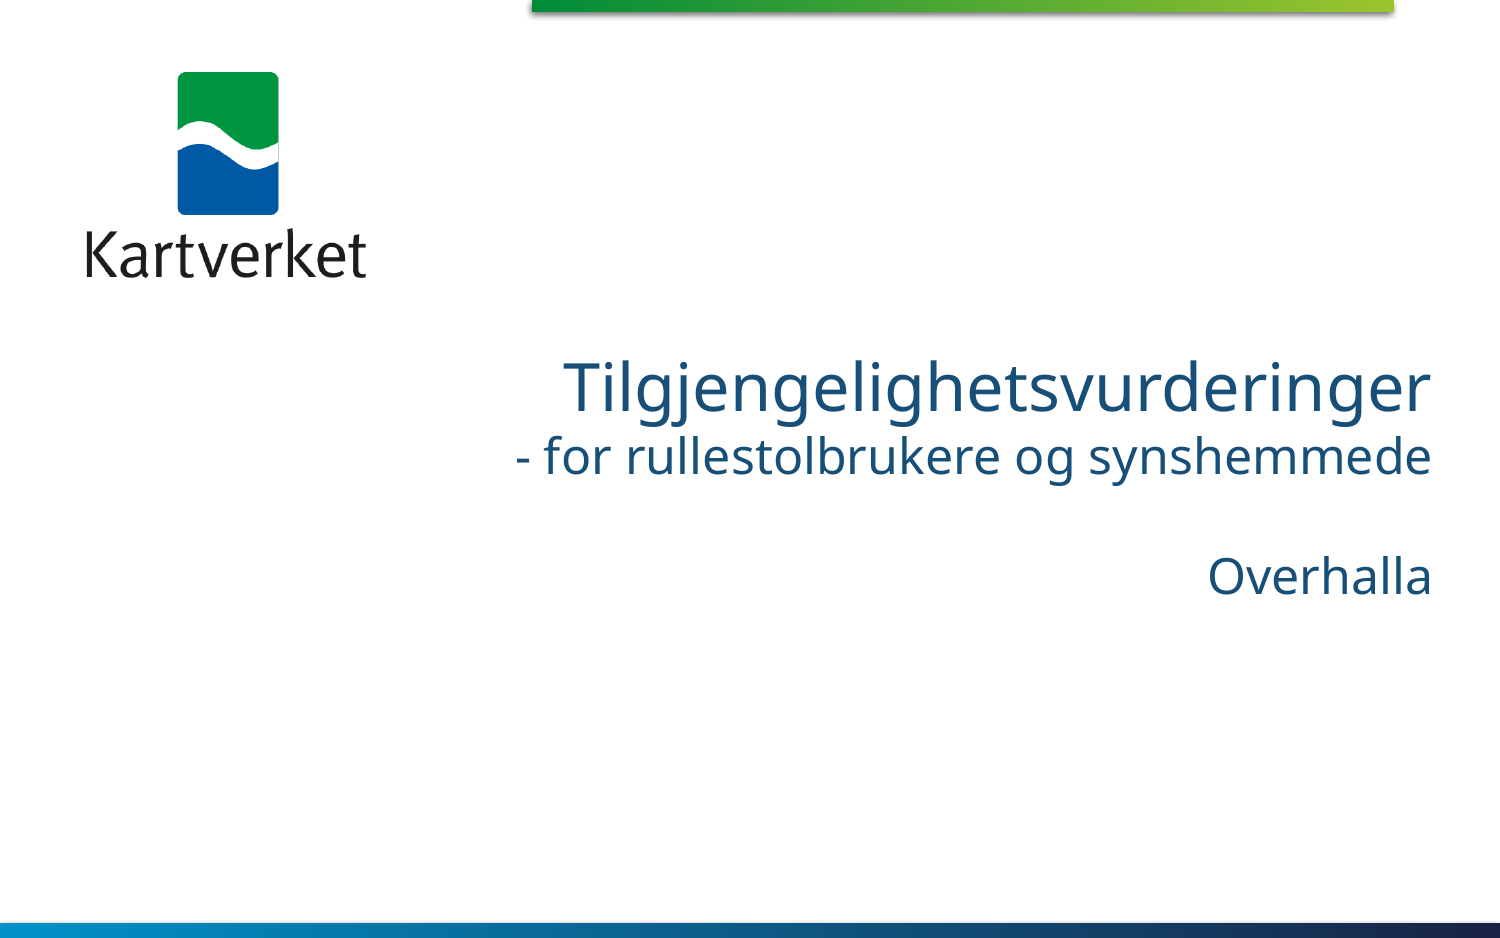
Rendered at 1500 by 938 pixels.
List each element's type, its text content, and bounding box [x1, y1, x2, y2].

text_box Tilgjengelighetsvurderinger - for rullestolbrukere og synshemmede Overhalla [66, 337, 1449, 613]
